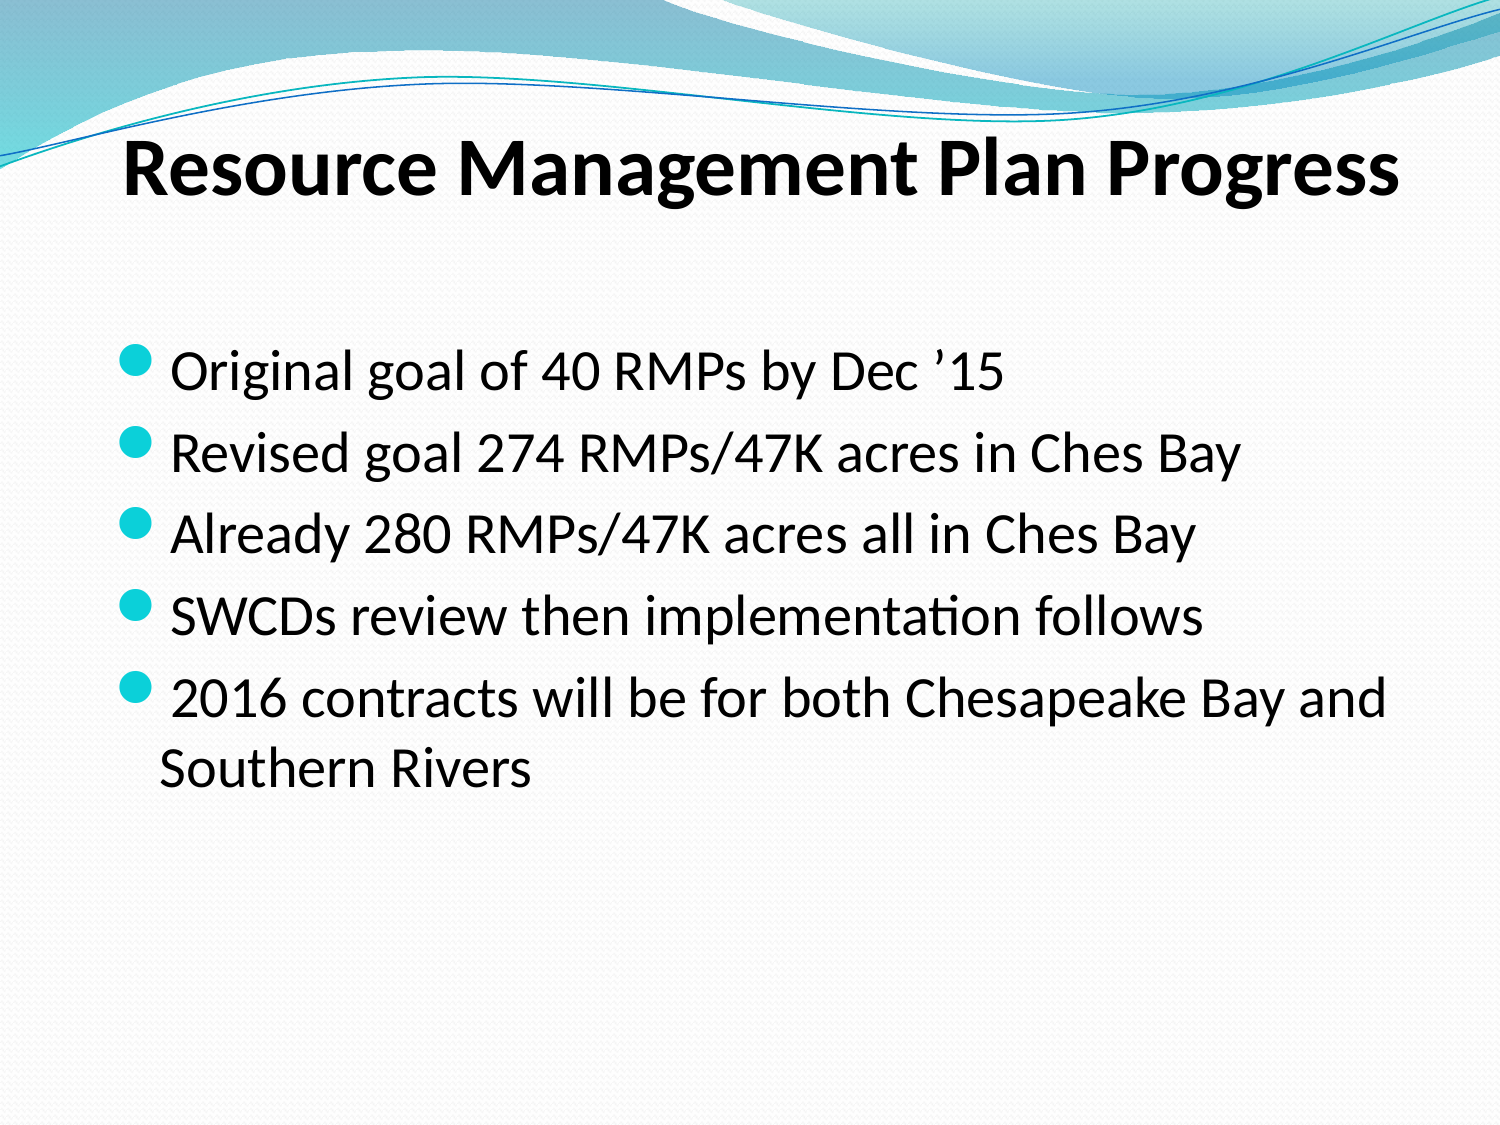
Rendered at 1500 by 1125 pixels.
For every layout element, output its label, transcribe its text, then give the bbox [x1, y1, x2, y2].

title Resource Management Plan Progress [75, 75, 1450, 213]
list Original goal of 40 RMPs by Dec ’15 Revised goal 274 RMPs/47K acres in Ches Bay Already 280 RMPs/47K acres all in Ches Bay SWCDs review then implementation follows 2016 contracts will be for both Chesapeake Bay and Southern Rivers [99, 324, 1425, 1013]
